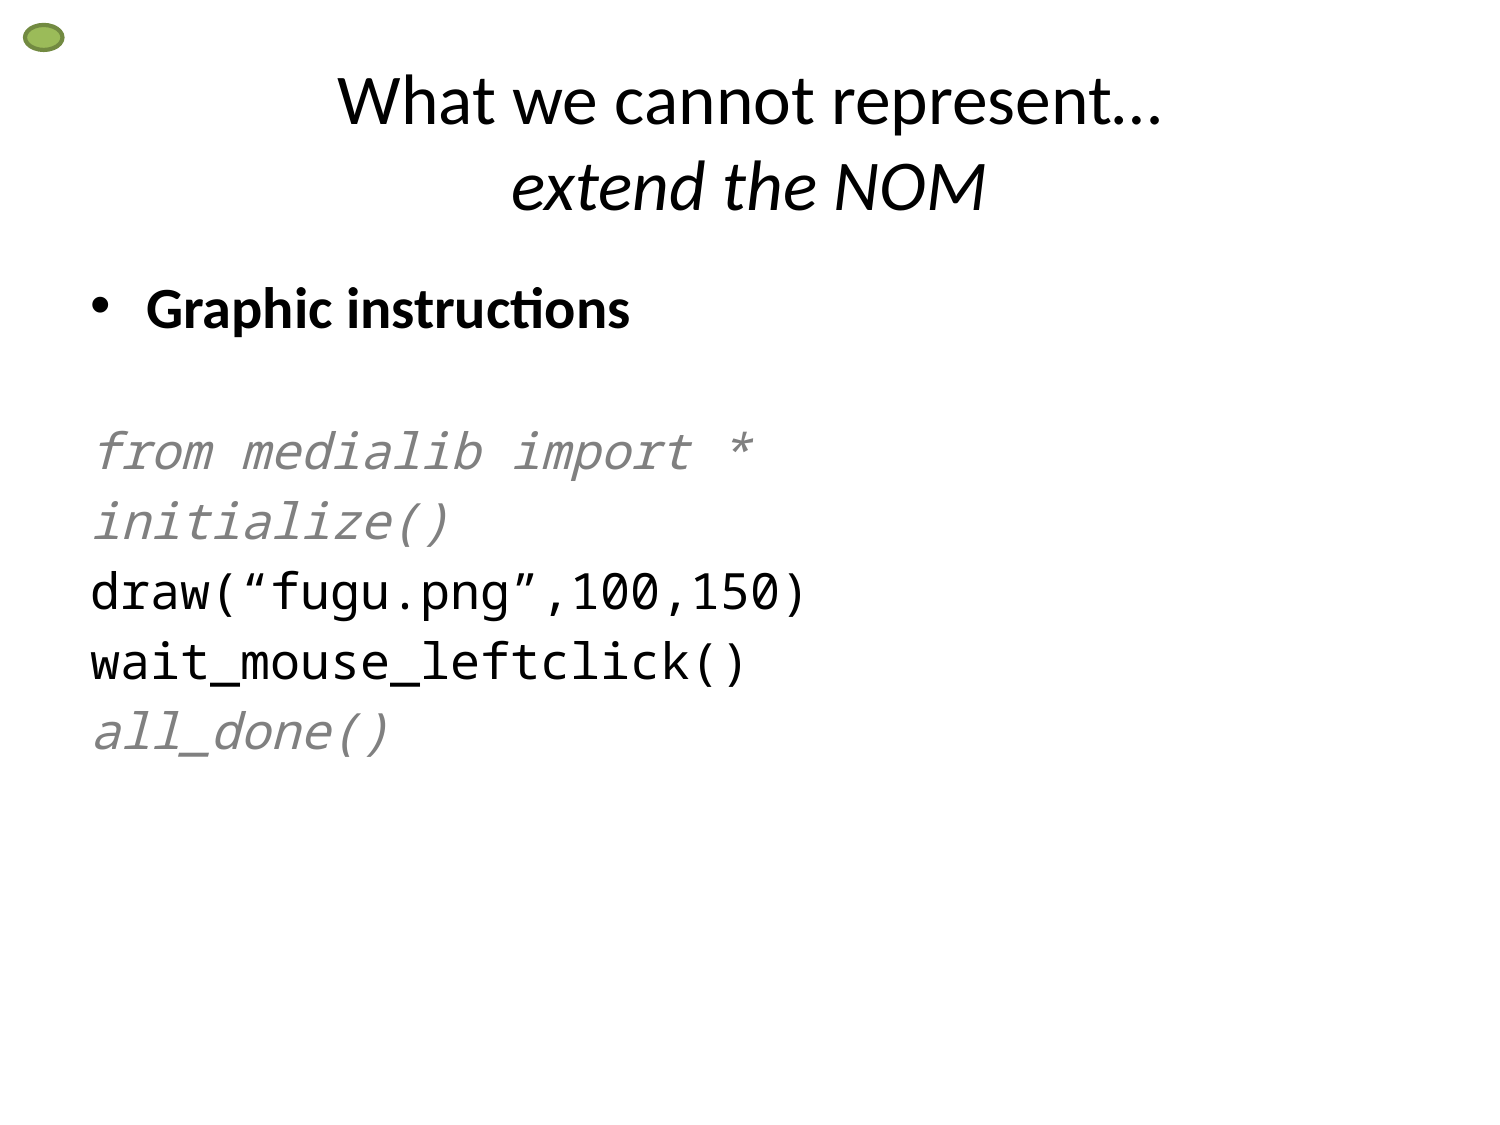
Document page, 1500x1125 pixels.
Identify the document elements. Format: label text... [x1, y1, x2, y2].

title What we cannot represent… extend the NOM [75, 45, 1425, 233]
text_box [22, 22, 65, 53]
list Graphic instructions from medialib import * initialize() draw(“fugu.png”,100,150) wait_mouse_leftclick() all_done() [75, 262, 1425, 1005]
